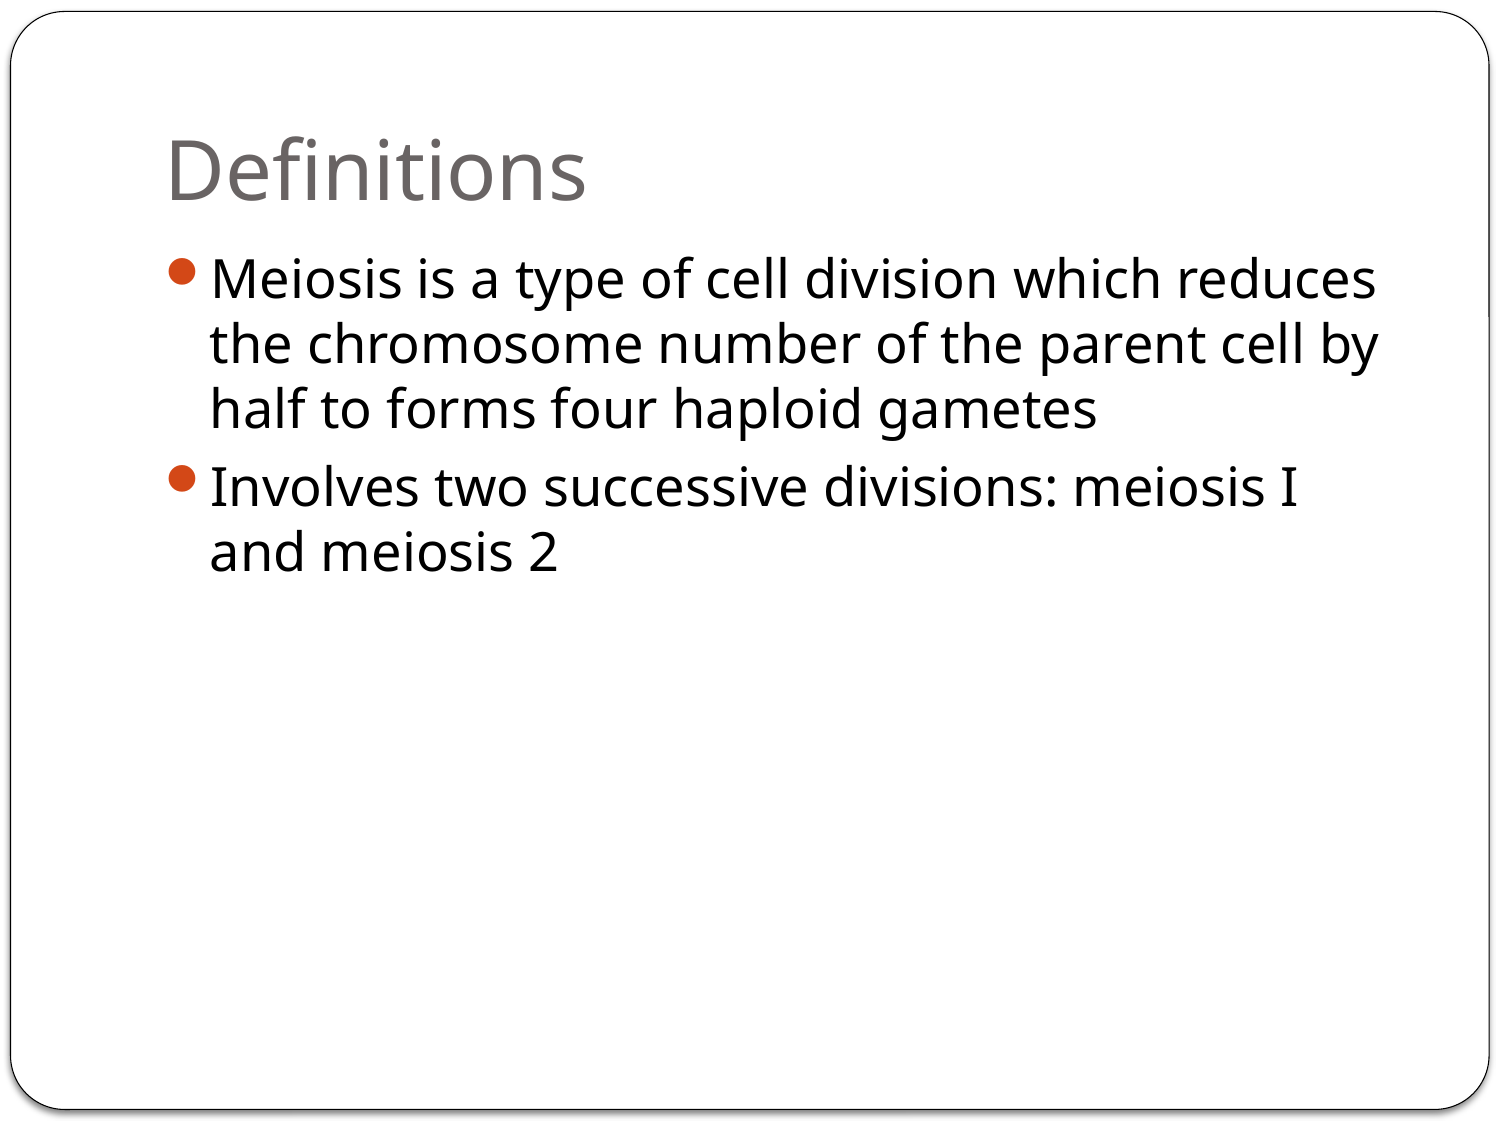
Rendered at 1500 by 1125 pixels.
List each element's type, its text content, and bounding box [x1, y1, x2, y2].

list Meiosis is a type of cell division which reduces the chromosome number of the parent cell by half to forms four haploid gametes Involves two successive divisions: meiosis I and meiosis 2 [150, 237, 1425, 988]
title Definitions [150, 45, 1425, 233]
